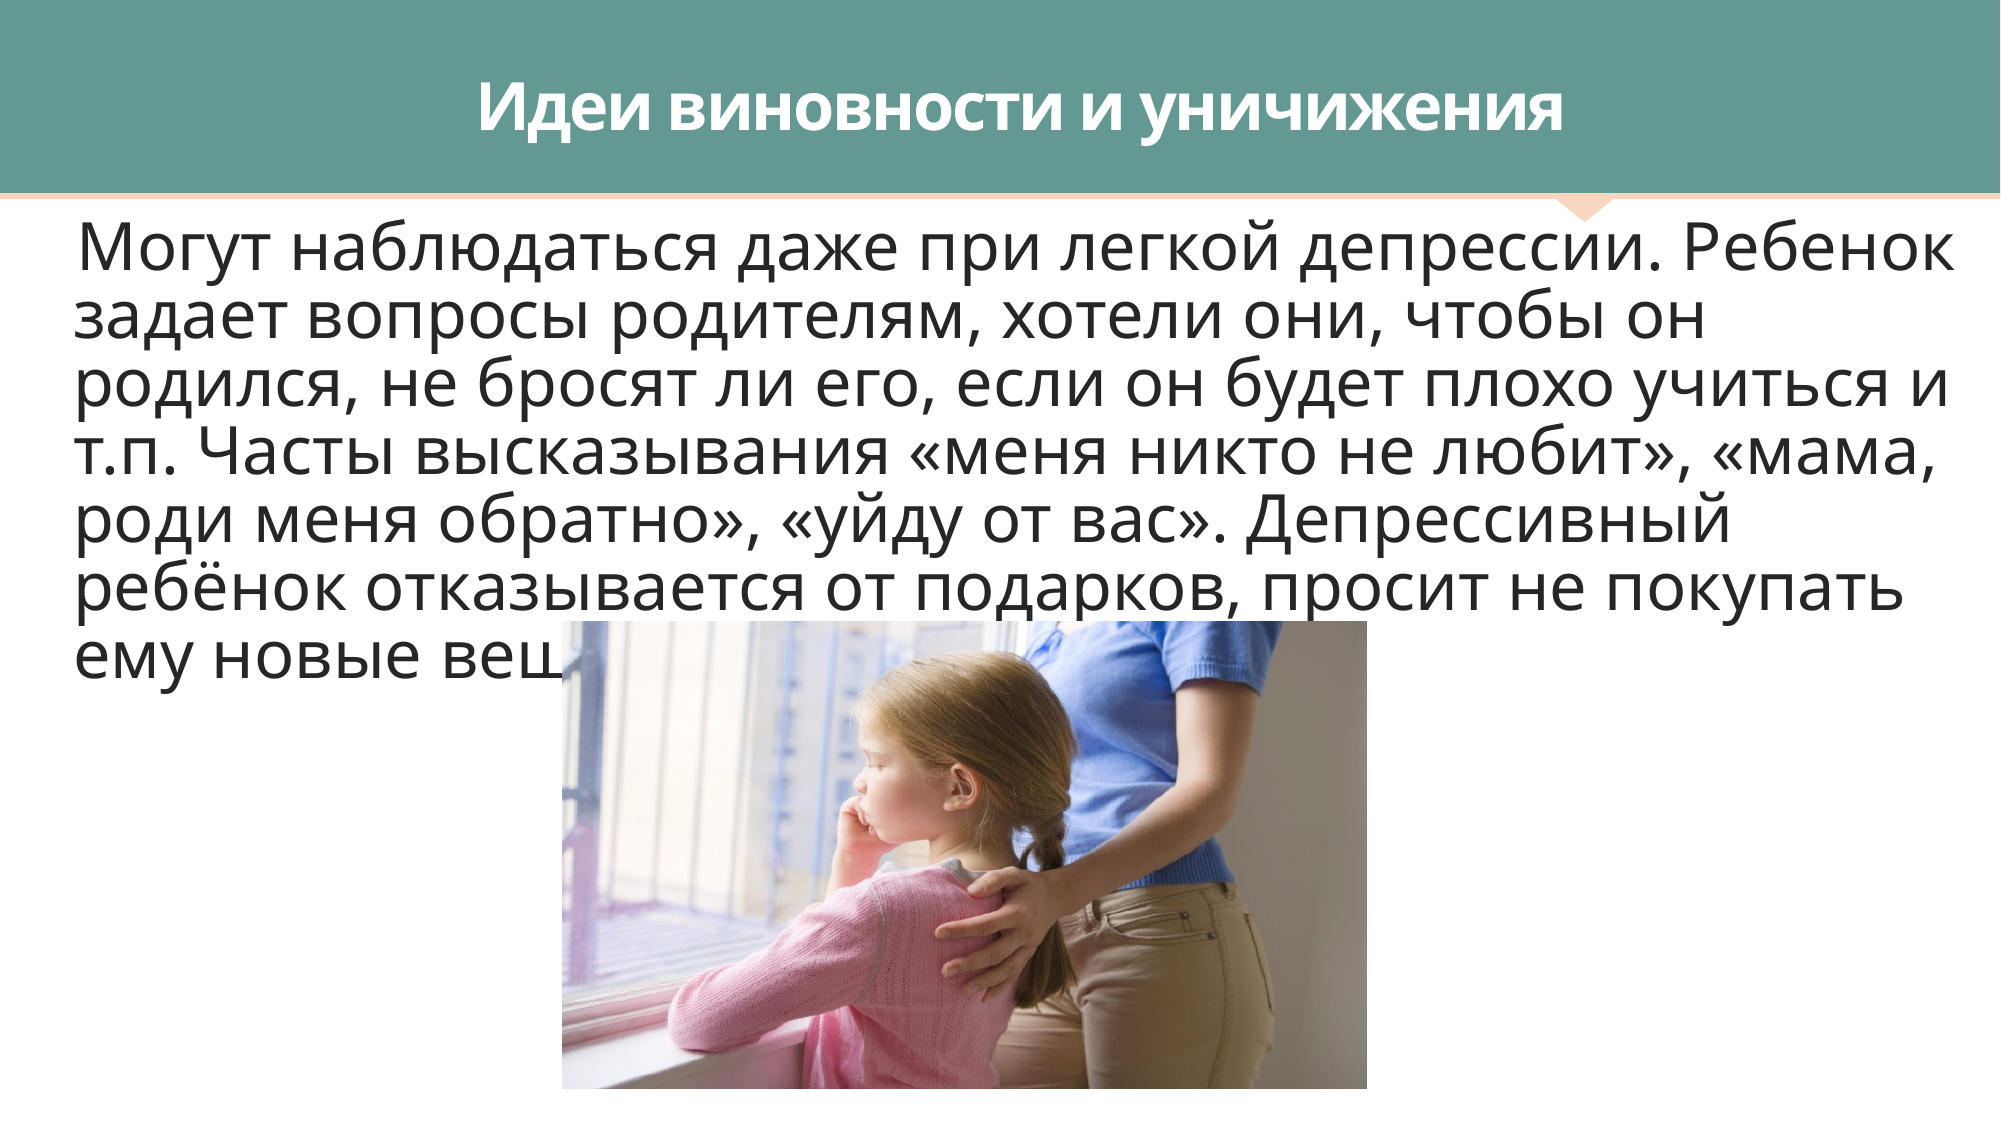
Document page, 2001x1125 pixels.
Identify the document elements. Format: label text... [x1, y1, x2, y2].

title Идеи виновности и уничижения [137, 24, 1905, 197]
picture [562, 621, 1367, 1089]
list Могут наблюдаться даже при легкой депрессии. Ребенок задает вопросы родителям, хотели они, чтобы он родился, не бросят ли его, если он будет плохо учиться и т.п. Часты высказывания «меня никто не любит», «мама, роди меня обратно», «уйду от вас». Депрессивный ребёнок отказывается от подарков, просит не покупать ему новые вещи. [43, 208, 1981, 1047]
